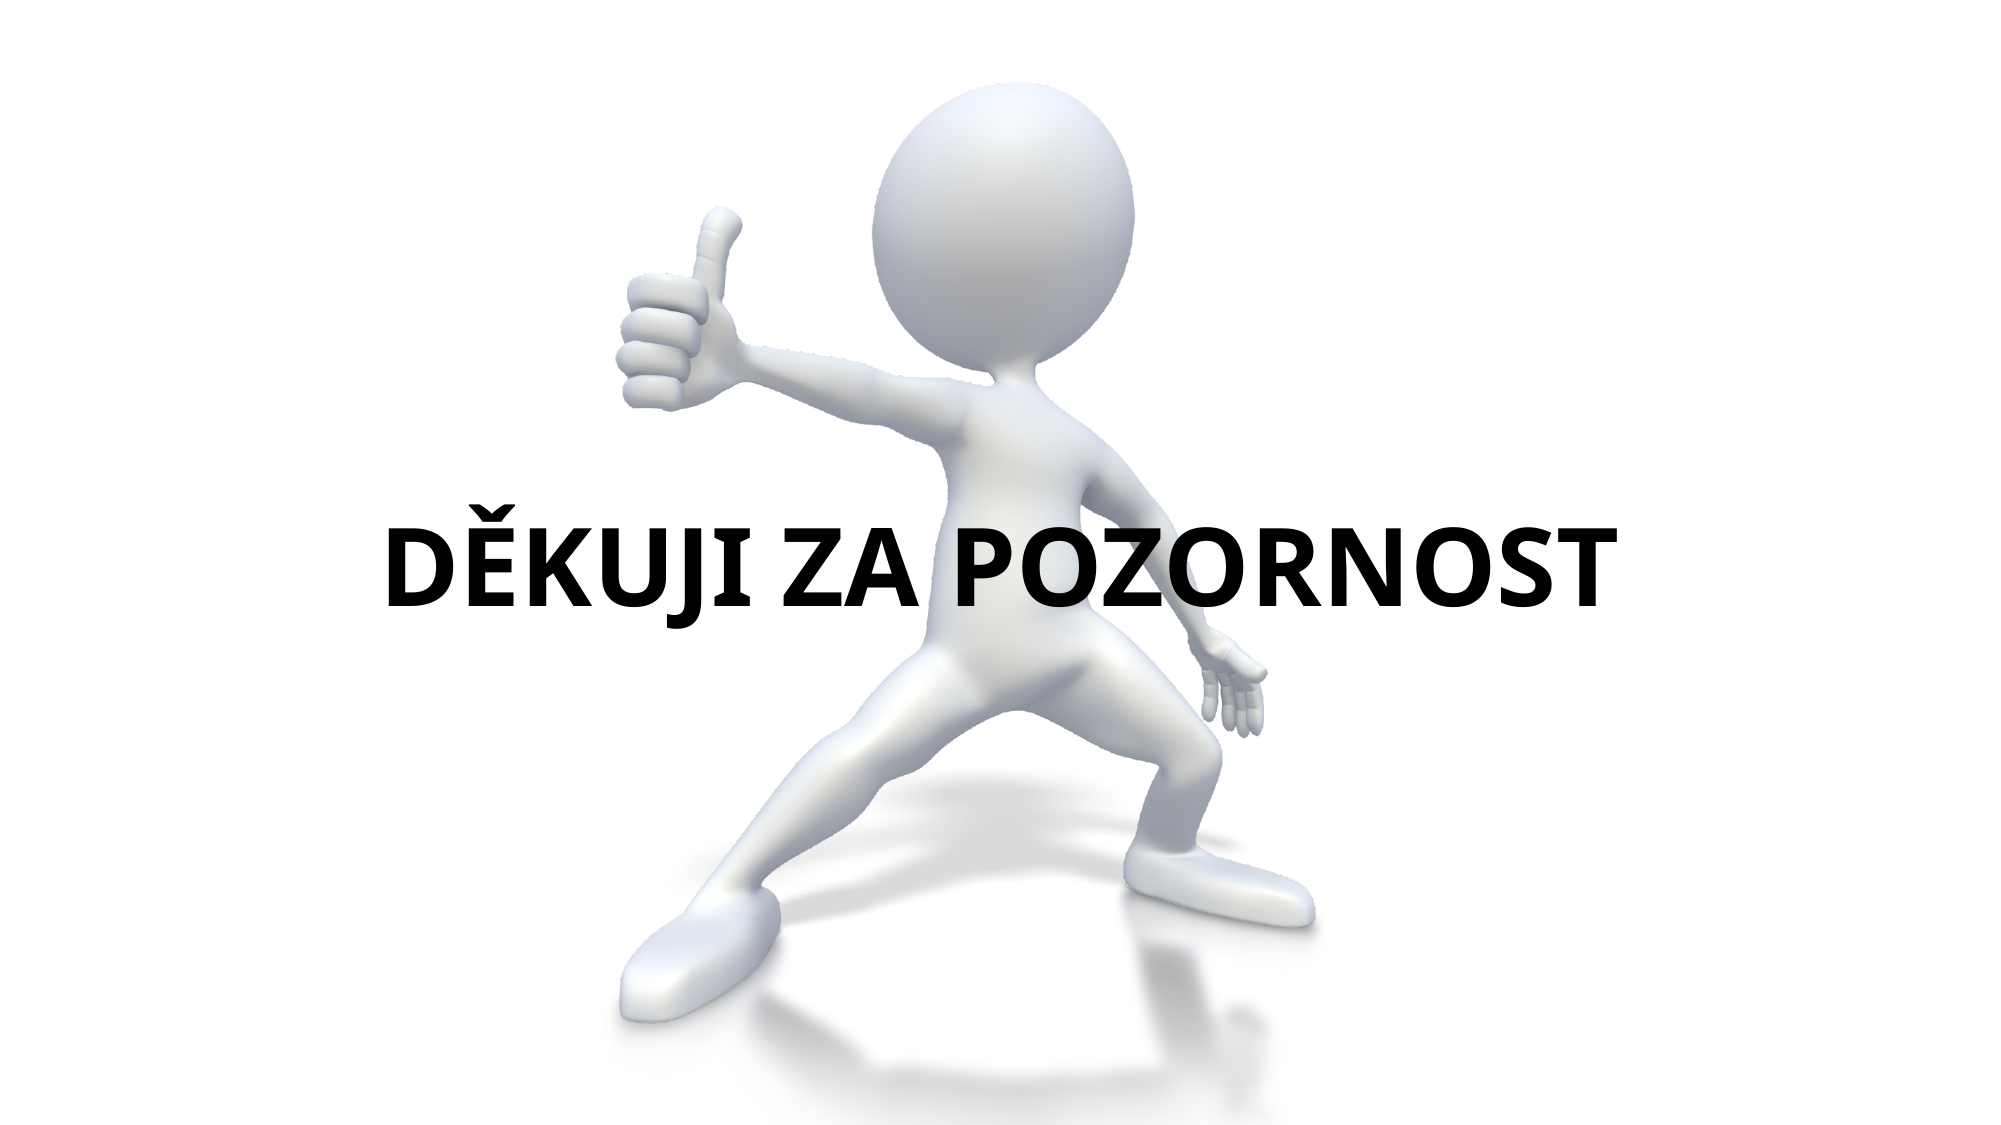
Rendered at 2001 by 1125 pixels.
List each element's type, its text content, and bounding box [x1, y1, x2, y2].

title Děkuji za pozornost [300, 438, 499, 687]
picture [499, 57, 1421, 1125]
title Děkuji za pozornost [1421, 438, 1700, 687]
